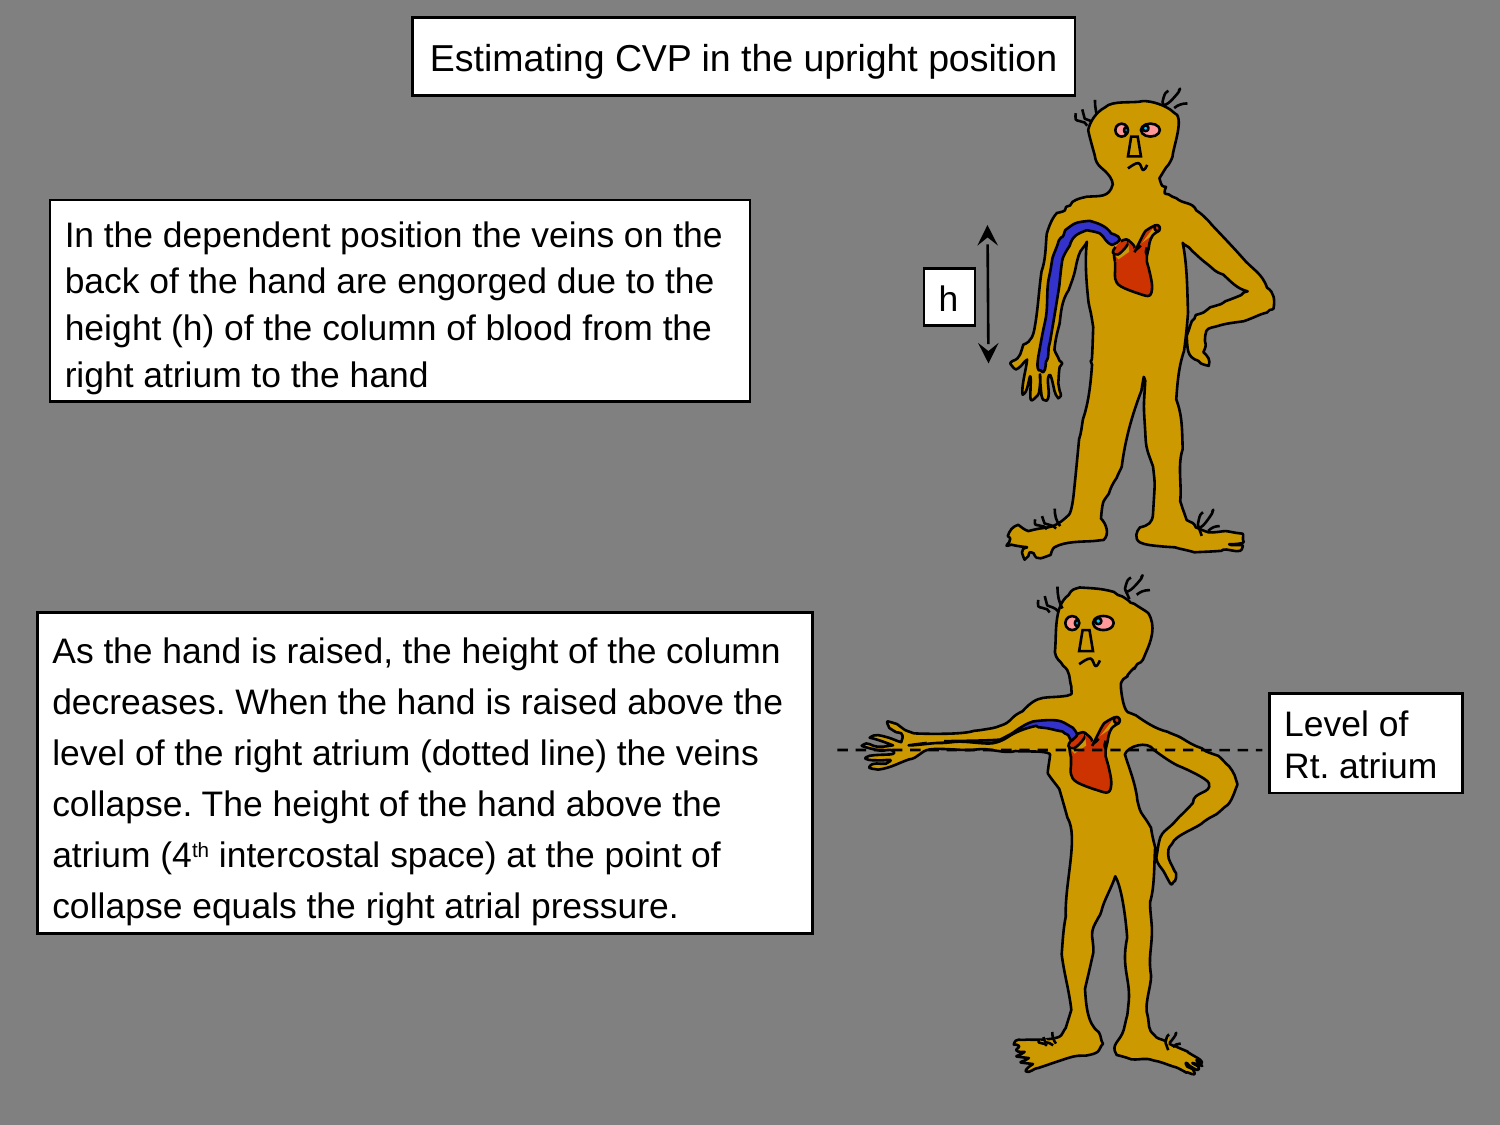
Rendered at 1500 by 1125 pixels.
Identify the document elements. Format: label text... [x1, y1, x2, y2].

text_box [923, 87, 1276, 600]
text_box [837, 586, 1463, 1076]
text_box As the hand is raised, the height of the column decreases. When the hand is raised above the level of the right atrium (dotted line) the veins collapse. The height of the hand above the atrium (4th intercostal space) at the point of collapse equals the right atrial pressure. [37, 612, 813, 934]
title Estimating CVP in the upright position [411, 16, 1076, 97]
text_box In the dependent position the veins on the back of the hand are engorged due to the height (h) of the column of blood from the right atrium to the hand [50, 199, 750, 402]
